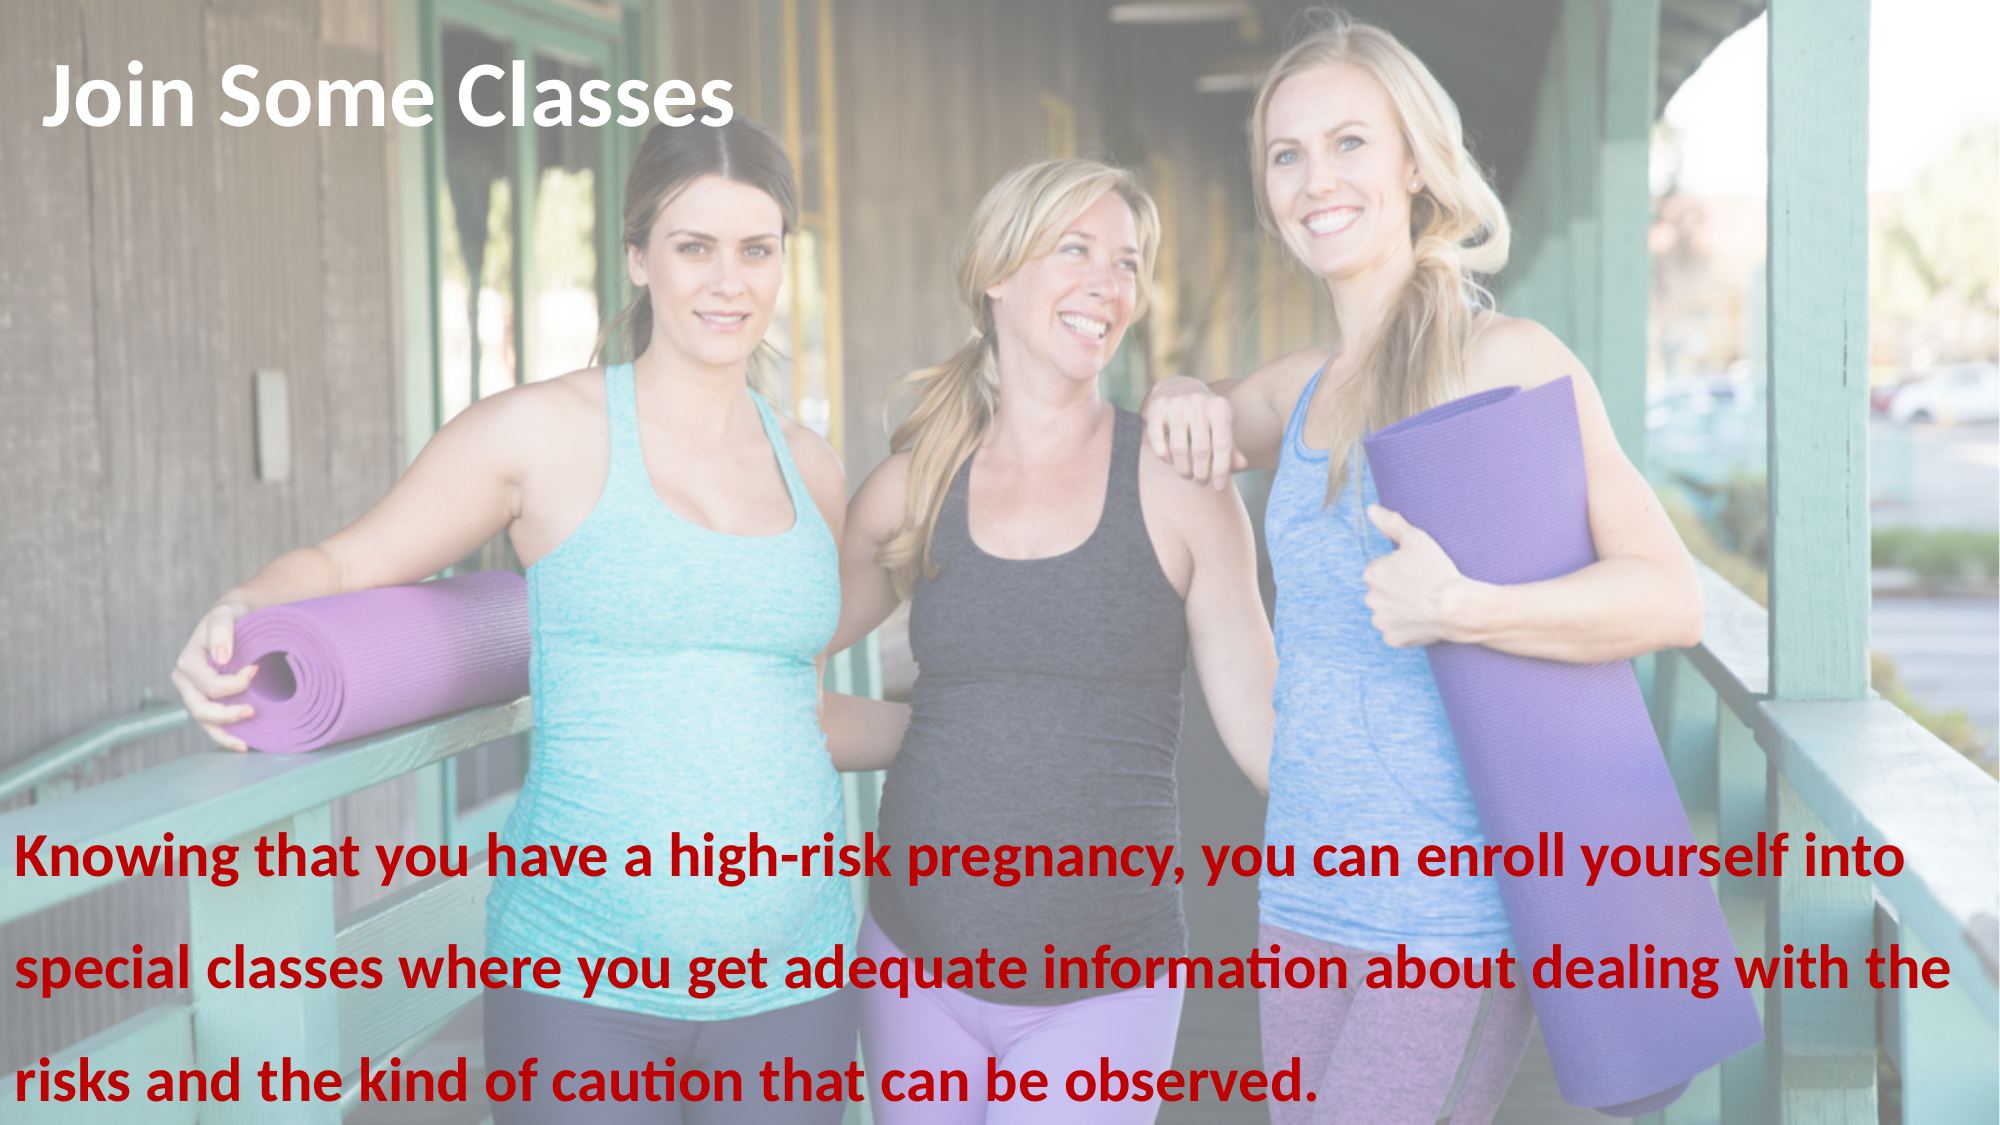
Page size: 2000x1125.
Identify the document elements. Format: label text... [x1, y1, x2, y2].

text_box Join Some Classes [28, 24, 752, 153]
text_box Knowing that you have a high-risk pregnancy, you can enroll yourself into special classes where you get adequate information about dealing with the risks and the kind of caution that can be observed. [0, 769, 2000, 1121]
